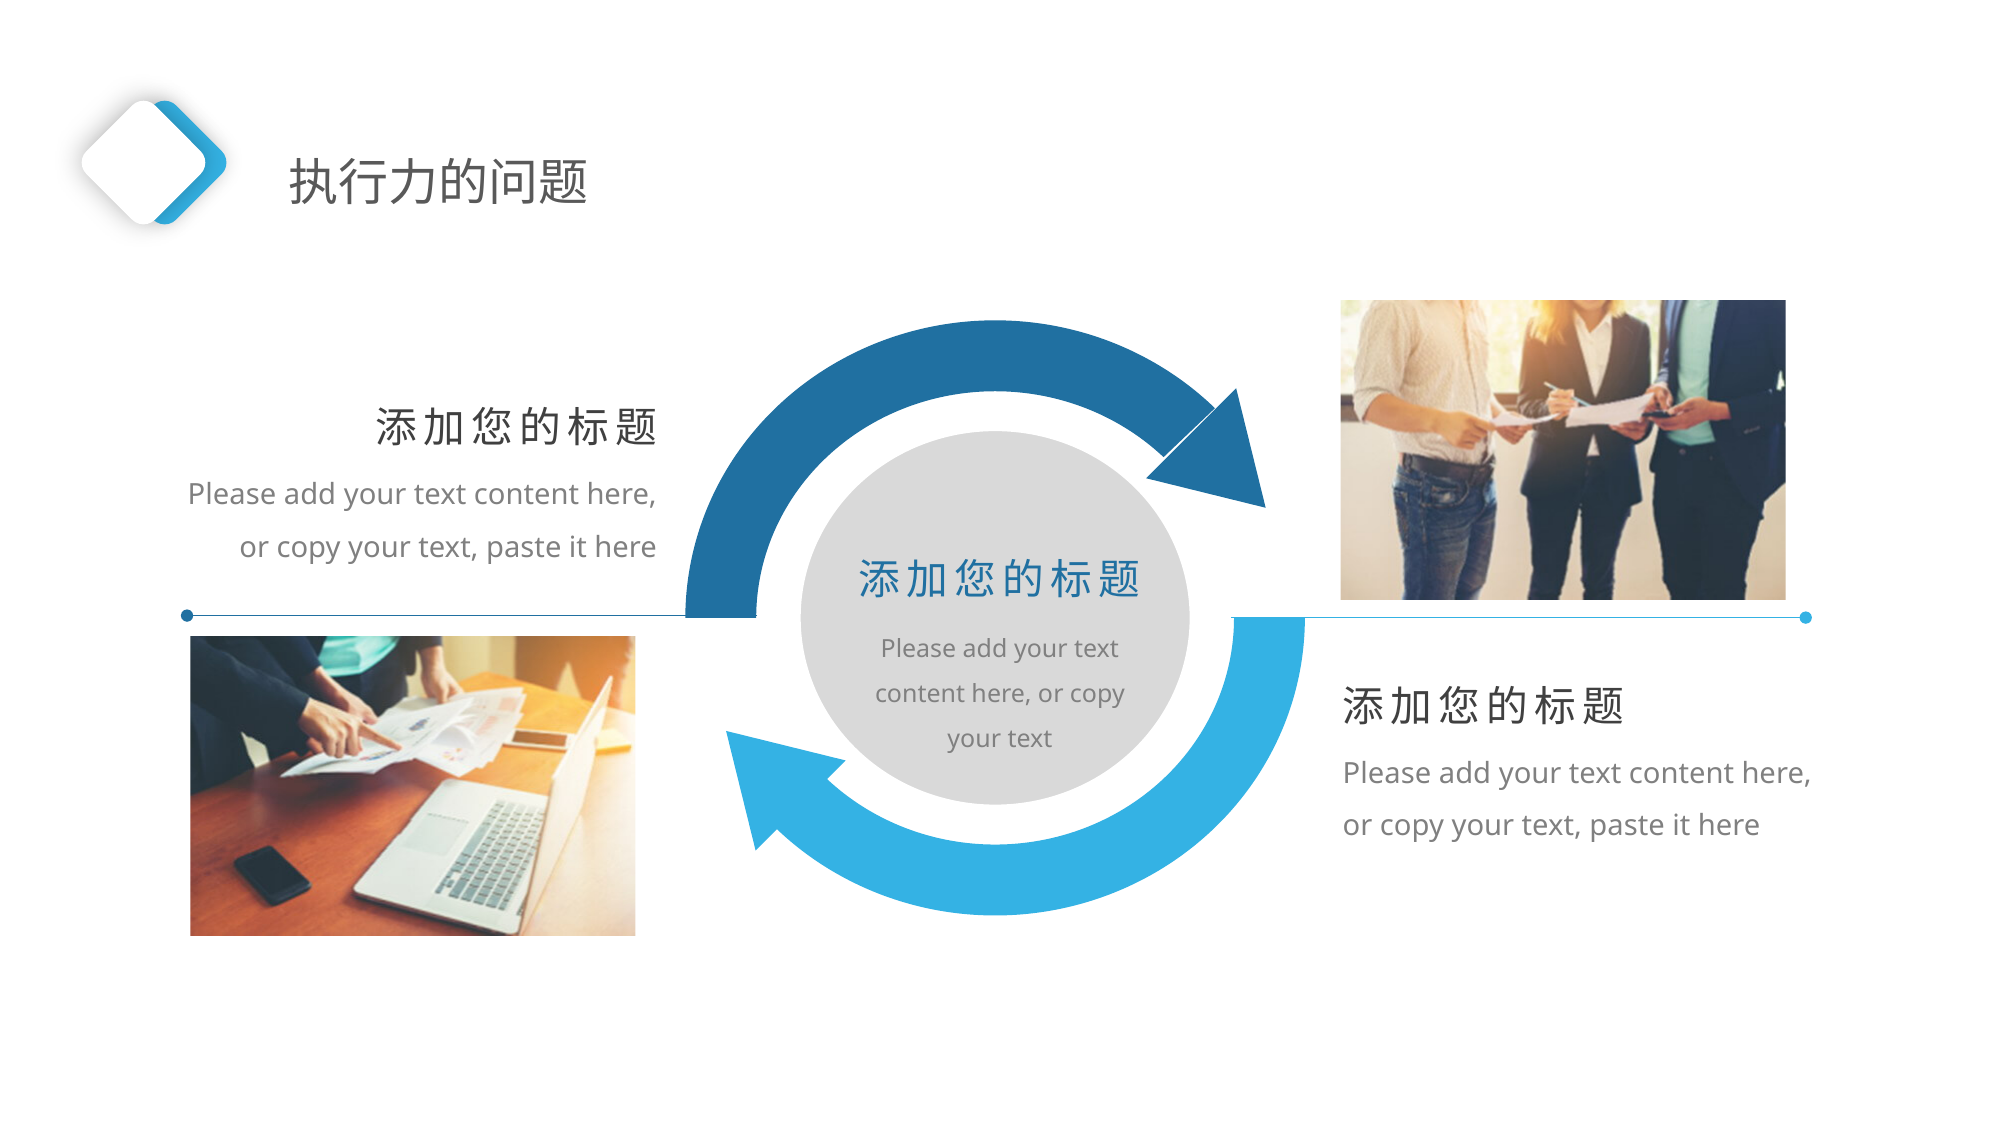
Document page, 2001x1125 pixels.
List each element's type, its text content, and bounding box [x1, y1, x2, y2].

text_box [799, 430, 1196, 806]
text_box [186, 320, 1305, 916]
text_box [215, 142, 228, 183]
text_box [1340, 299, 1787, 320]
text_box [80, 99, 207, 226]
text_box [189, 916, 636, 937]
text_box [143, 368, 672, 567]
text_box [1305, 320, 1806, 916]
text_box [1327, 647, 1857, 845]
text_box 执行力的问题 [273, 113, 828, 219]
